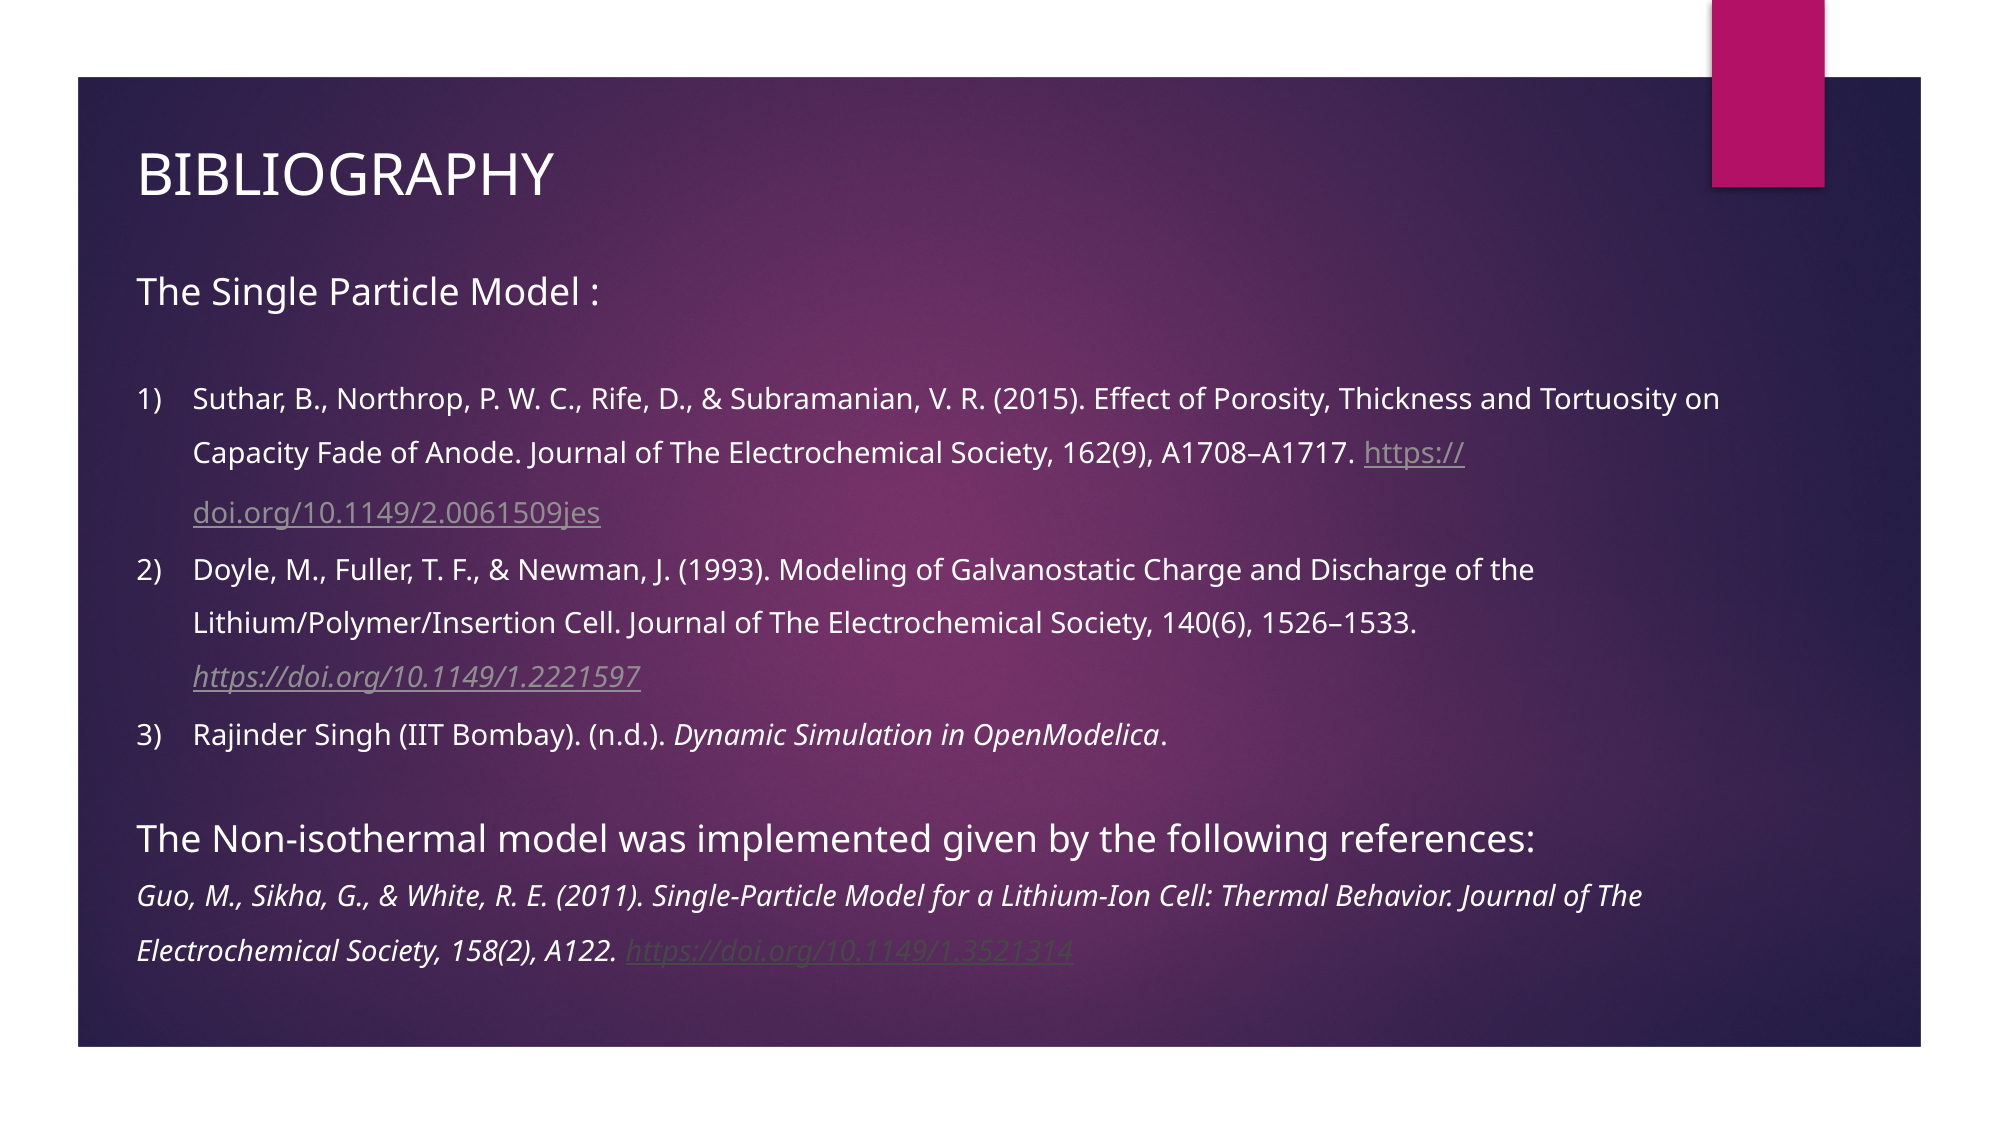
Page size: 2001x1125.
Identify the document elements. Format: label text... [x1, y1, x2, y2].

text_box BIBLIOGRAPHY [121, 129, 1127, 215]
text_box The Single Particle Model : Suthar, B., Northrop, P. W. C., Rife, D., & Subramanian, V. R. (2015). Effect of Porosity, Thickness and Tortuosity on Capacity Fade of Anode. Journal of The Electrochemical Society, 162(9), A1708–A1717. https://doi.org/10.1149/2.0061509jes Doyle, M., Fuller, T. F., & Newman, J. (1993). Modeling of Galvanostatic Charge and Discharge of the Lithium/Polymer/Insertion Cell. Journal of The Electrochemical Society, 140(6), 1526–1533. https://doi.org/10.1149/1.2221597 Rajinder Singh (IIT Bombay). (n.d.). Dynamic Simulation in OpenModelica. The Non-isothermal model was implemented given by the following references: Guo, M., Sikha, G., & White, R. E. (2011). Single-Particle Model for a Lithium-Ion Cell: Thermal Behavior. Journal of The Electrochemical Society, 158(2), A122. https://doi.org/10.1149/1.3521314 [121, 260, 1809, 1014]
